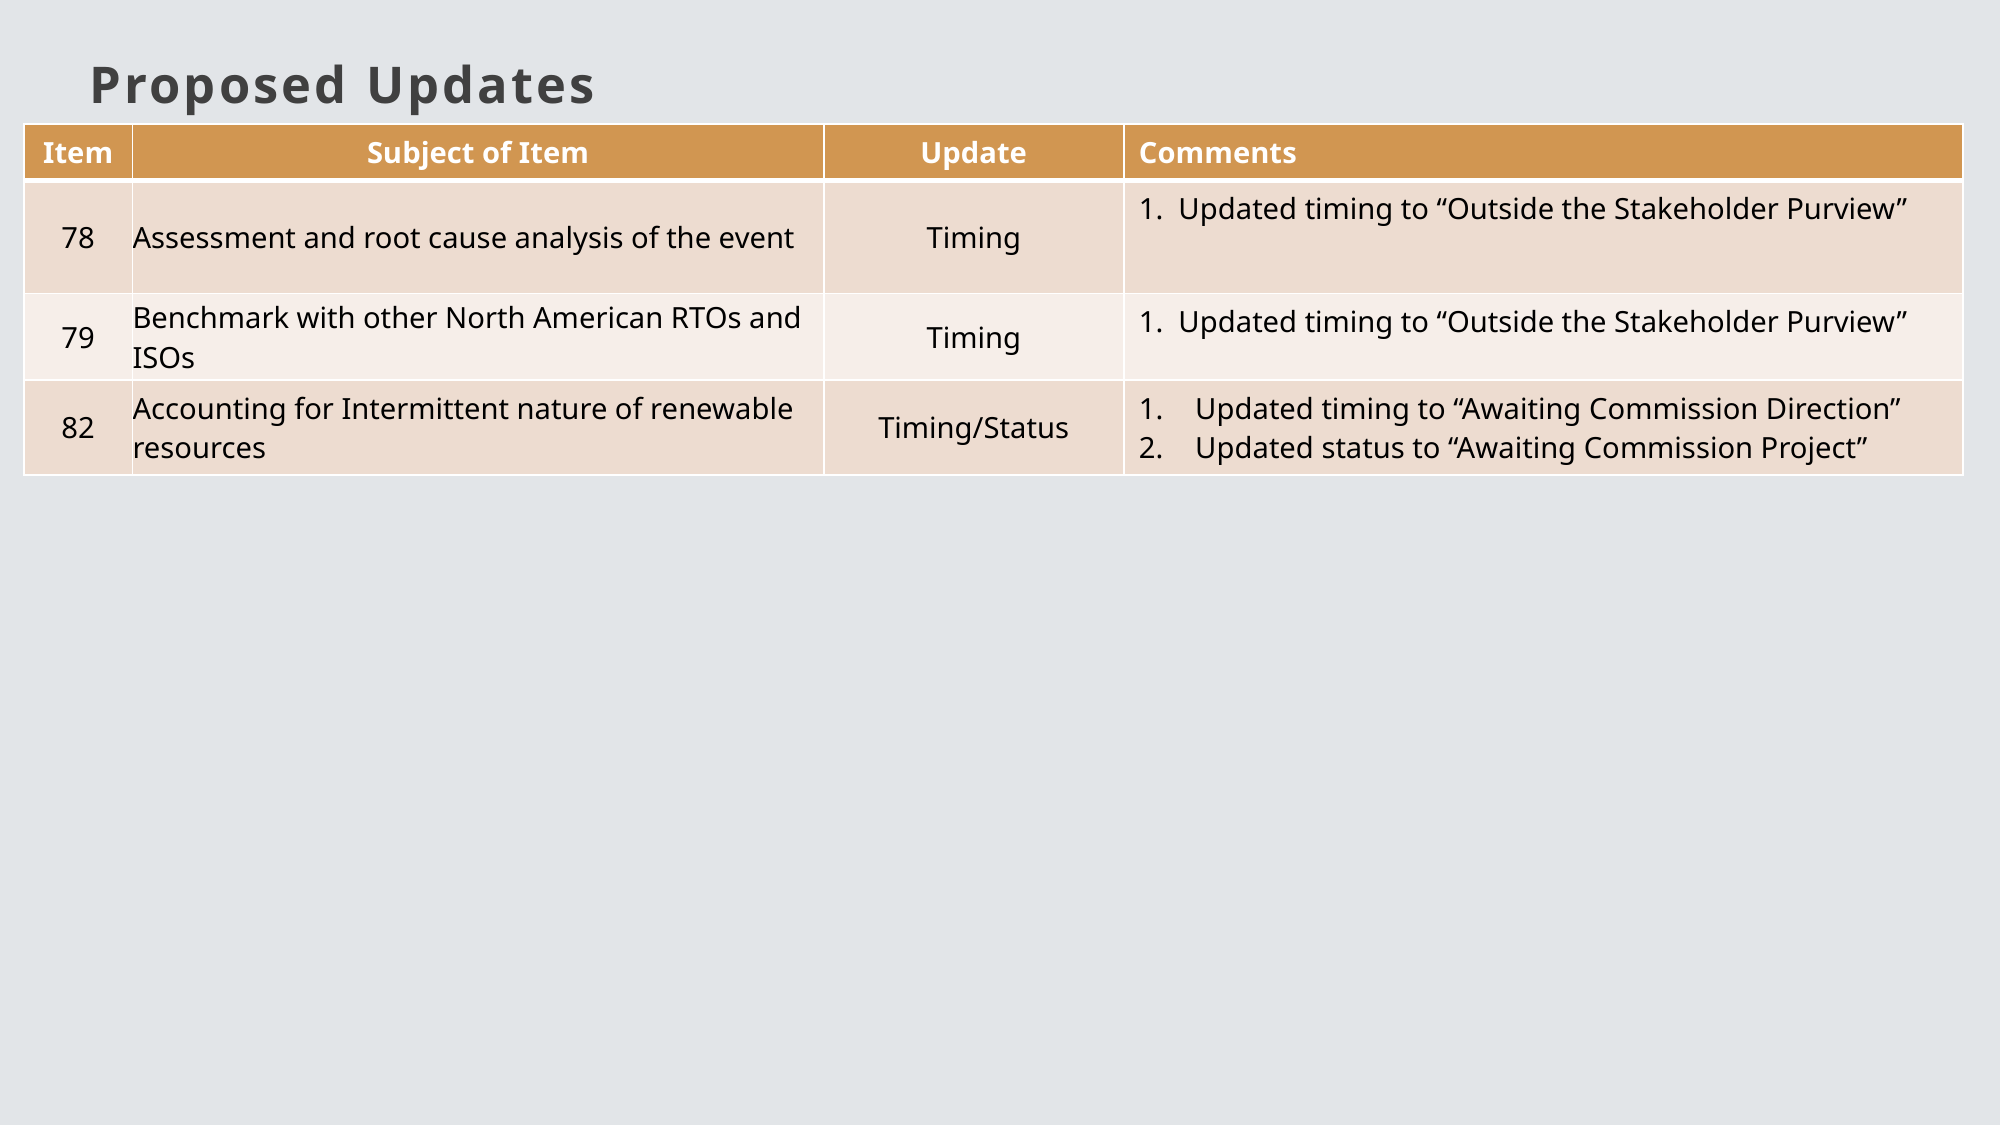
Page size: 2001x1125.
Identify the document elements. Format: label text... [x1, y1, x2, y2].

table_cell 79 [25, 294, 132, 379]
title Proposed Updates [71, 16, 1907, 123]
table_cell 82 [25, 381, 132, 474]
table_cell Benchmark with other North American RTOs and ISOs [133, 294, 823, 379]
table_cell 1. Updated timing to “Outside the Stakeholder Purview” [1125, 183, 1962, 293]
table_cell Accounting for Intermittent nature of renewable resources [133, 381, 823, 474]
table_header Update [825, 125, 1123, 178]
table_header Comments [1125, 125, 1962, 178]
table_cell Timing [825, 183, 1123, 293]
table_header Item [25, 125, 132, 178]
table_cell Timing/Status [825, 381, 1123, 474]
table_cell Timing [825, 294, 1123, 379]
table_cell 1. Updated timing to “Outside the Stakeholder Purview” [1125, 294, 1962, 379]
table_header Subject of Item [133, 125, 823, 178]
table_cell Updated timing to “Awaiting Commission Direction” Updated status to “Awaiting Commission Project” [1125, 381, 1962, 474]
table_cell 78 [25, 183, 132, 293]
table_cell Assessment and root cause analysis of the event [133, 183, 823, 293]
